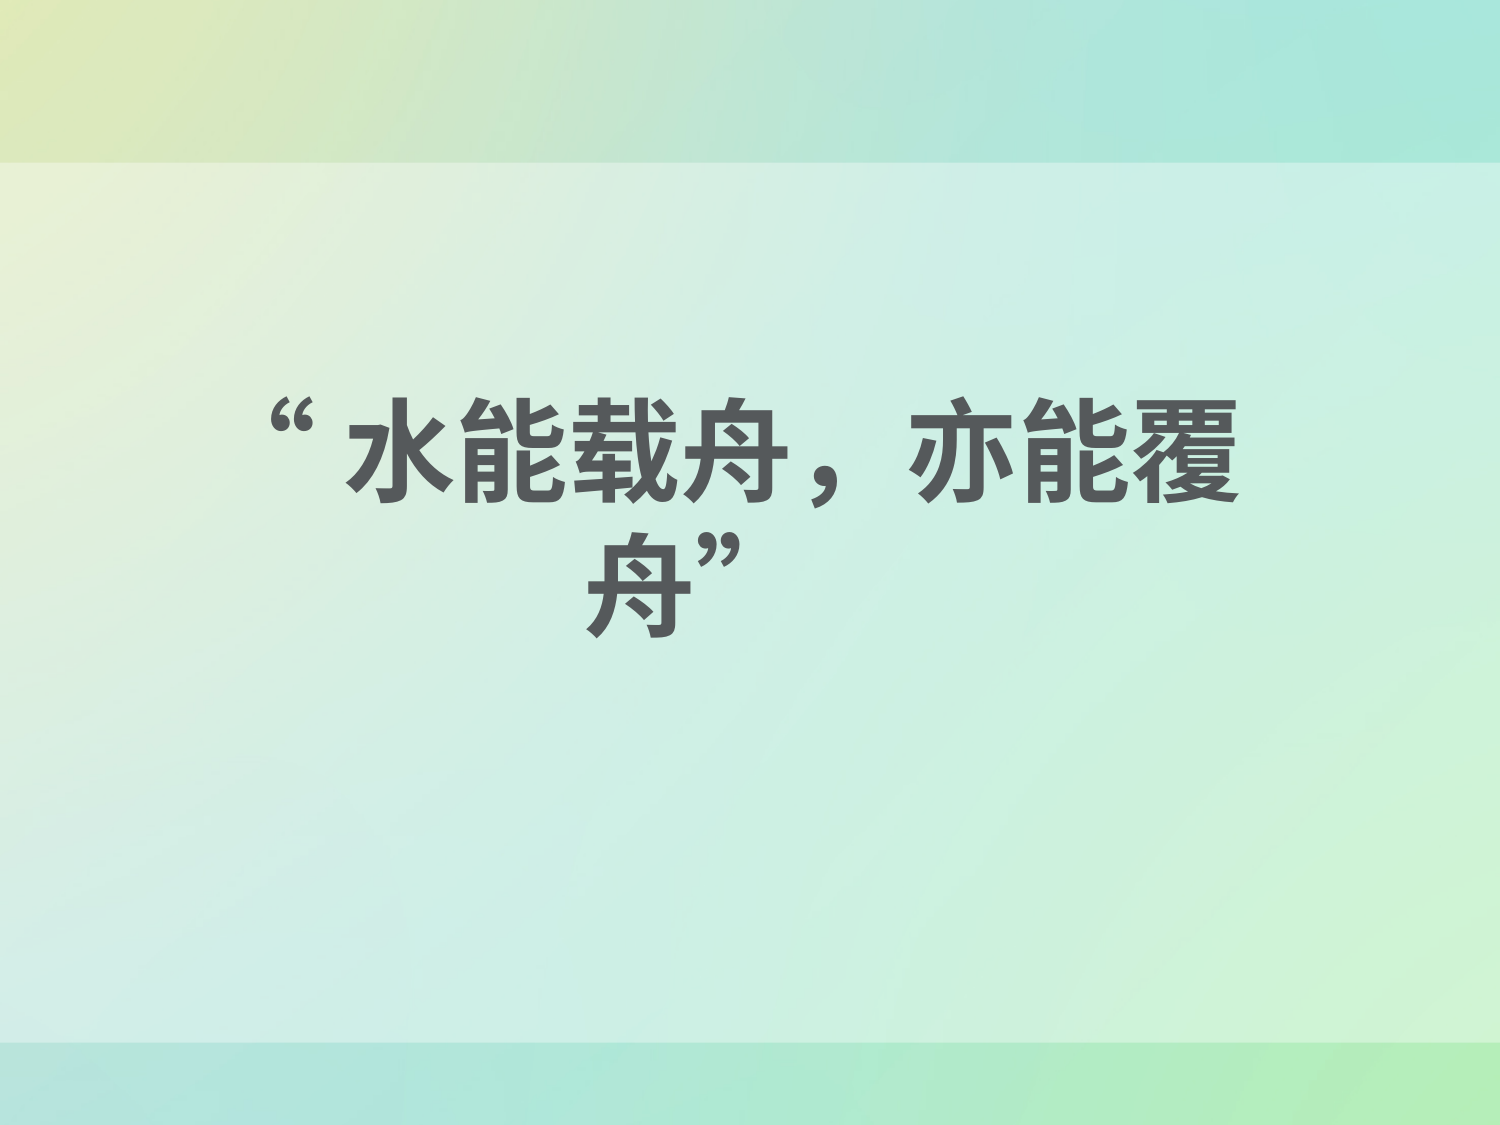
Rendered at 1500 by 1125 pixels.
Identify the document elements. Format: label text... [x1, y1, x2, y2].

picture [0, 1043, 1500, 1125]
picture [0, 0, 1500, 162]
text_box “水能载舟，亦能覆舟” [76, 373, 1315, 659]
